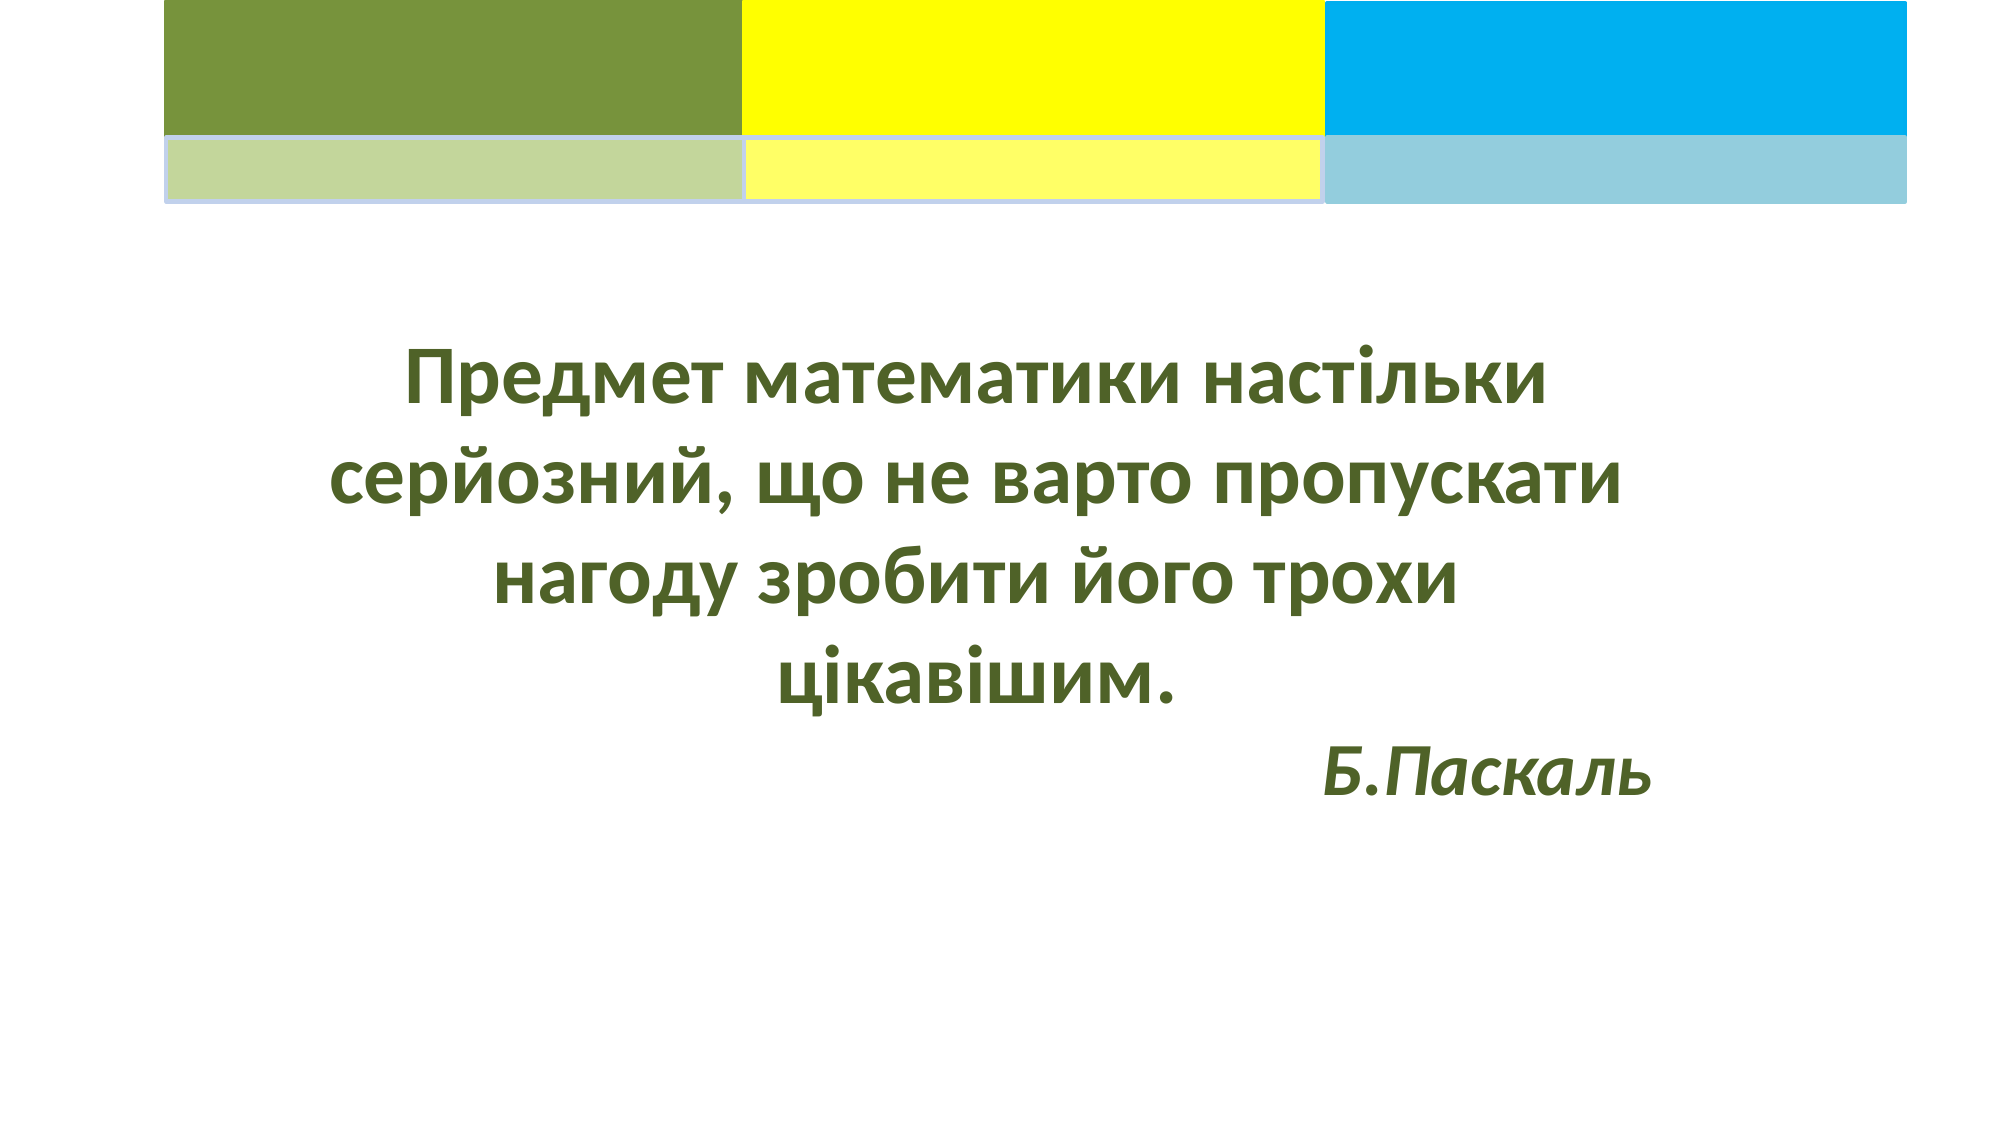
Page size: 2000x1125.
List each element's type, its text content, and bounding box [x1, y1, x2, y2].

text_box [1325, 135, 1907, 204]
text_box [1325, 1, 1907, 135]
text_box [742, 0, 1325, 135]
text_box [164, 135, 742, 204]
text_box [742, 135, 1325, 204]
text_box Предмет математики настільки серйозний, що не варто пропускати нагоду зробити його трохи цікавішим. Б.Паскаль [286, 312, 1668, 818]
text_box [164, 0, 742, 135]
